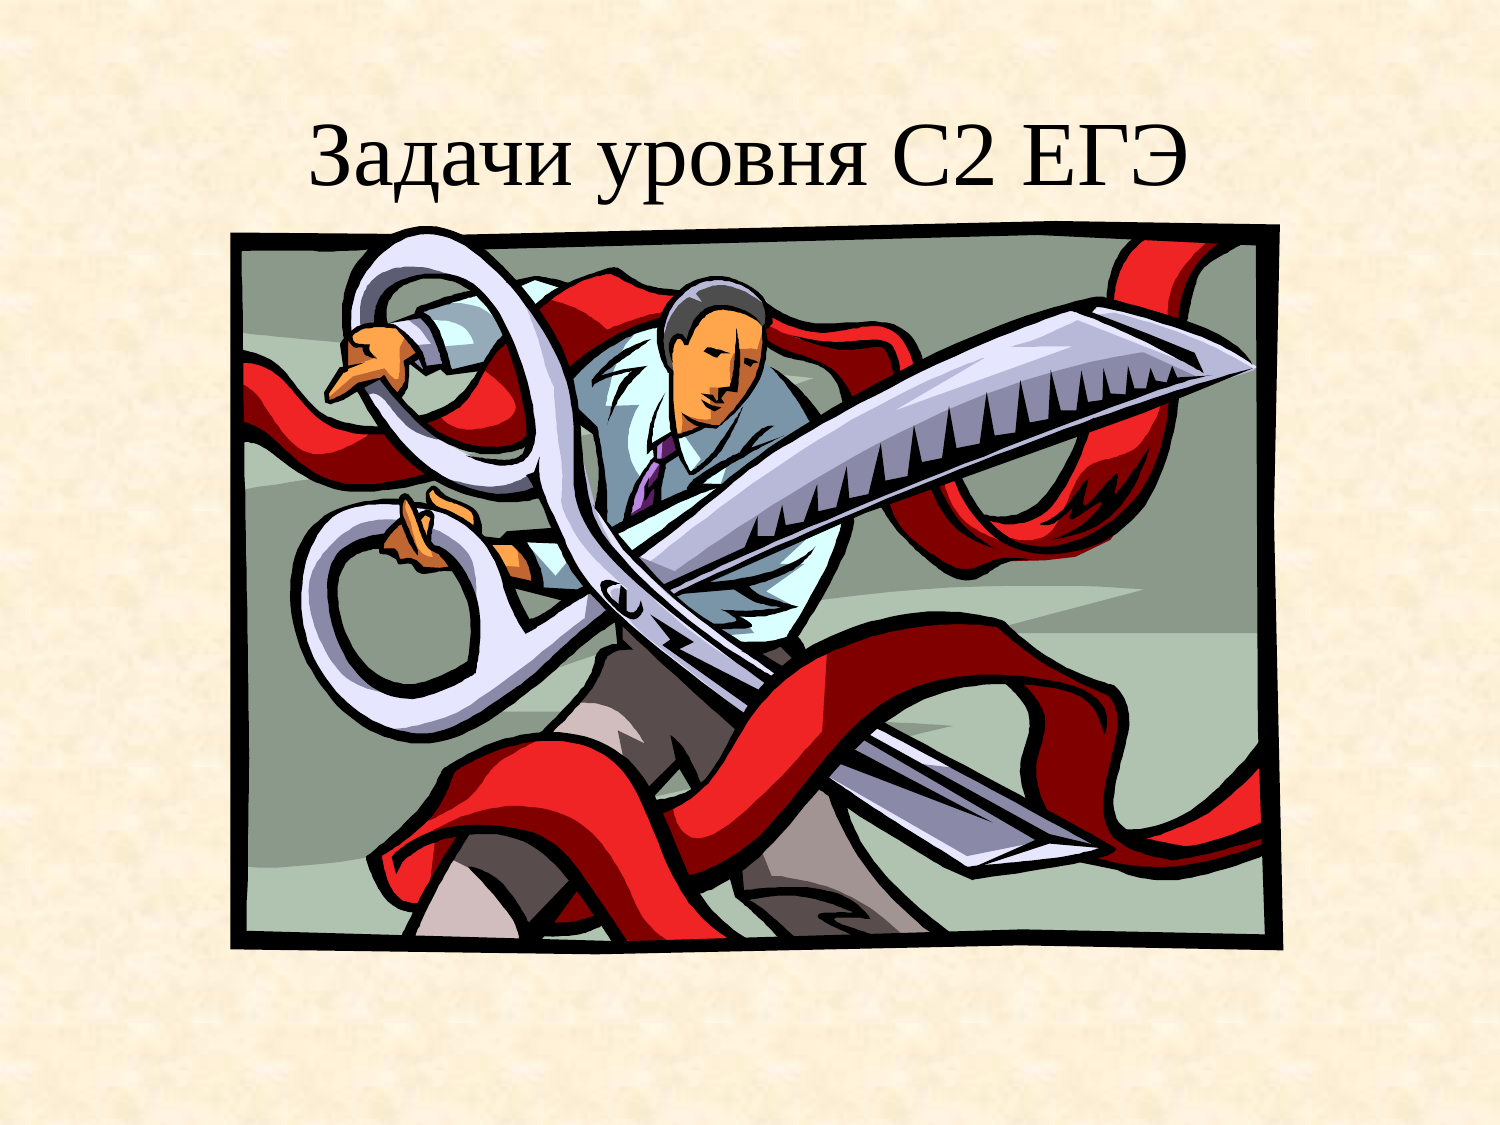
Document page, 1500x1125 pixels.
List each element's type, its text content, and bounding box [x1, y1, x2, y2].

picture [0, 0, 1500, 1125]
title Задачи уровня С2 ЕГЭ [112, 54, 1388, 243]
